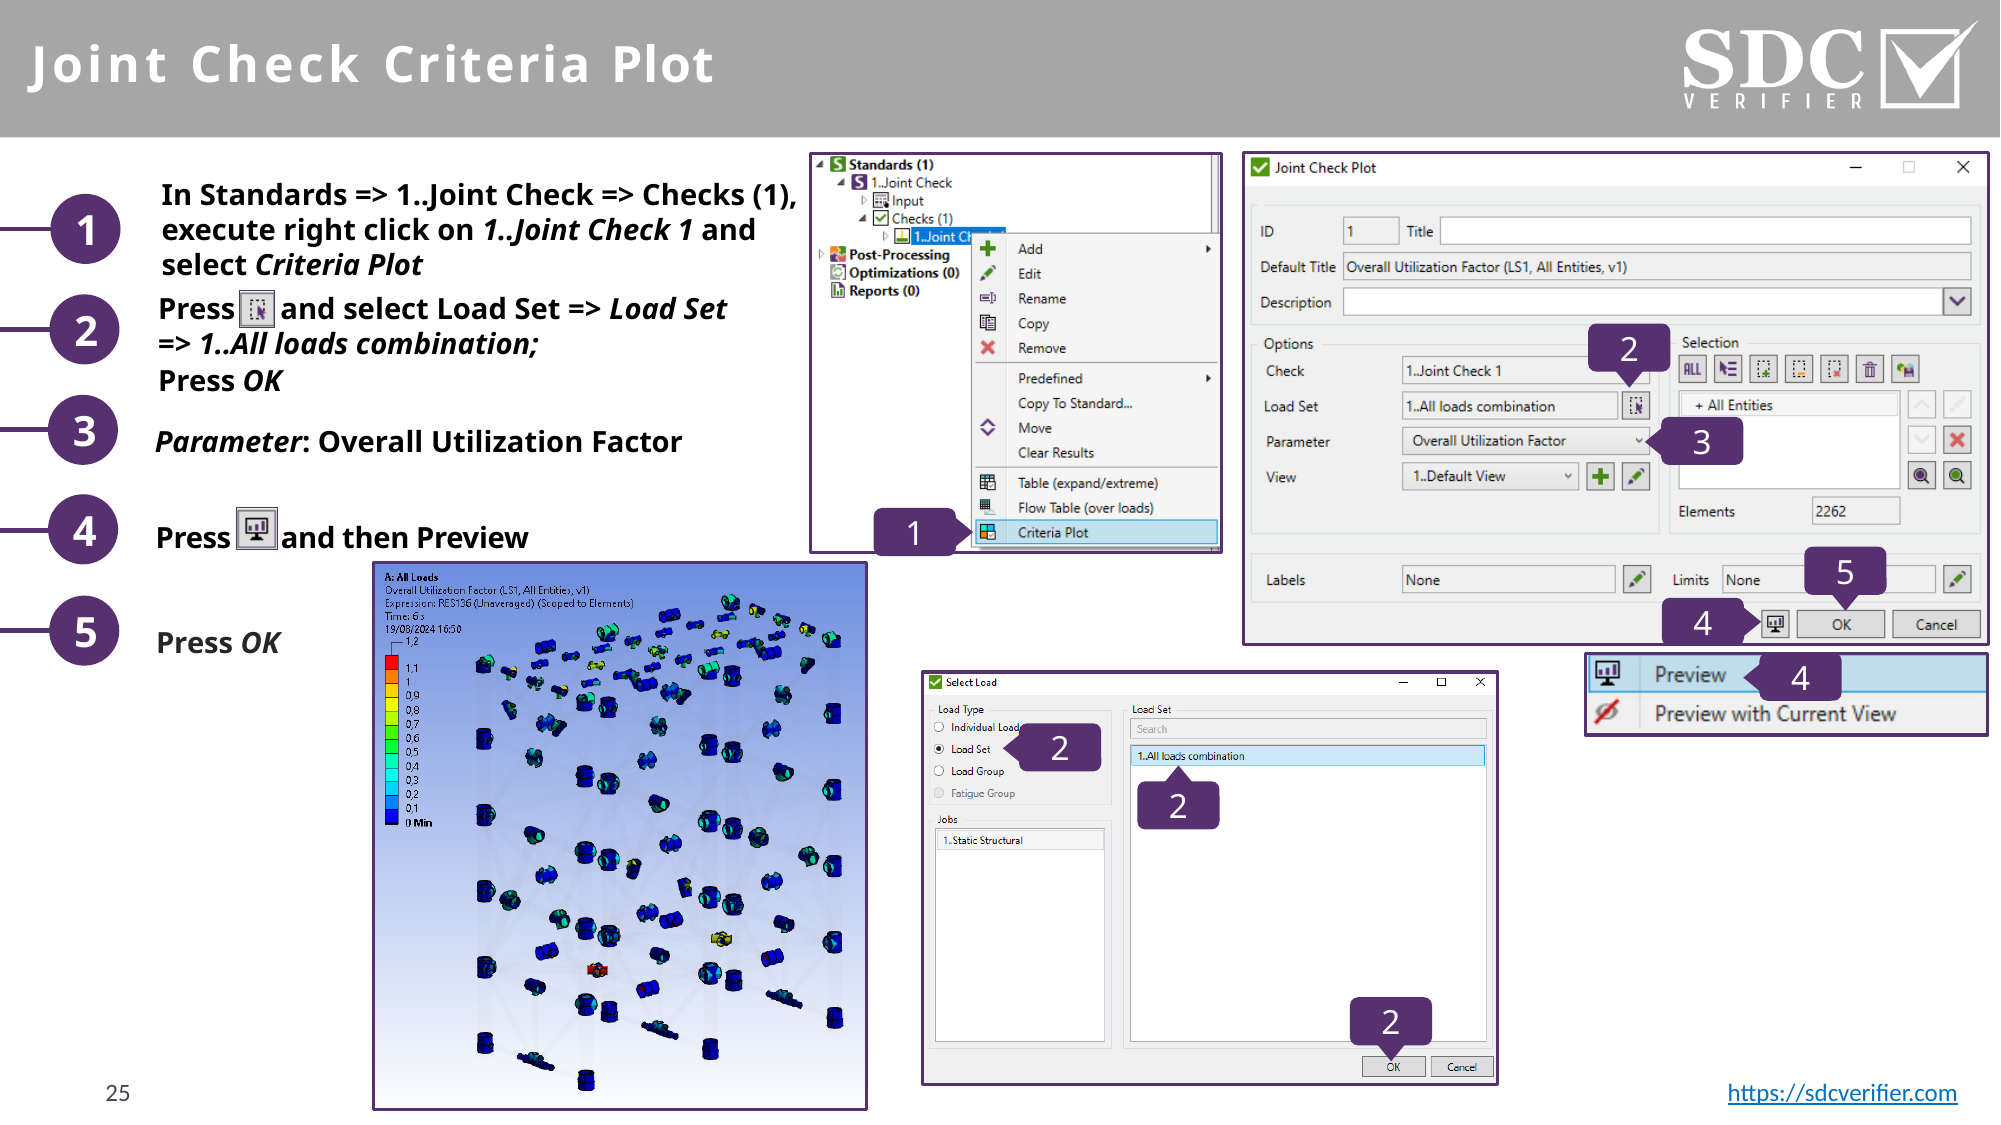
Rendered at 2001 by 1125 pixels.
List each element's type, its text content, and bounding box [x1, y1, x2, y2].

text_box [1587, 323, 1671, 388]
title Joint Check Criteria Plot [16, 24, 1948, 113]
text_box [0, 193, 121, 265]
picture [236, 507, 278, 551]
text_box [1804, 546, 1887, 612]
picture [811, 154, 1220, 551]
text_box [1661, 597, 1762, 647]
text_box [1349, 996, 1433, 1062]
text_box Press OK [141, 617, 368, 705]
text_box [873, 507, 974, 557]
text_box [1743, 652, 1842, 702]
text_box Parameter: Overall Utilization Factor [137, 415, 707, 504]
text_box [0, 294, 120, 365]
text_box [1137, 765, 1220, 830]
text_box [0, 595, 120, 666]
picture [1586, 654, 1987, 734]
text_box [0, 494, 119, 565]
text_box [0, 394, 119, 466]
picture [924, 673, 1497, 1083]
text_box In Standards => 1..Joint Check => Checks (1), execute right click on 1..Joint Check 1 and select Criteria Plot [144, 168, 805, 257]
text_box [1644, 416, 1744, 466]
text_box Press and then Preview [138, 512, 708, 600]
picture [374, 564, 866, 1108]
slide_number 25 [1, 1061, 146, 1122]
picture [239, 289, 275, 328]
picture [1644, 0, 2000, 148]
text_box Press and select Load Set => Load Set => 1..All loads combination; Press OK [141, 282, 764, 353]
picture [1244, 153, 1988, 644]
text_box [1002, 723, 1102, 772]
